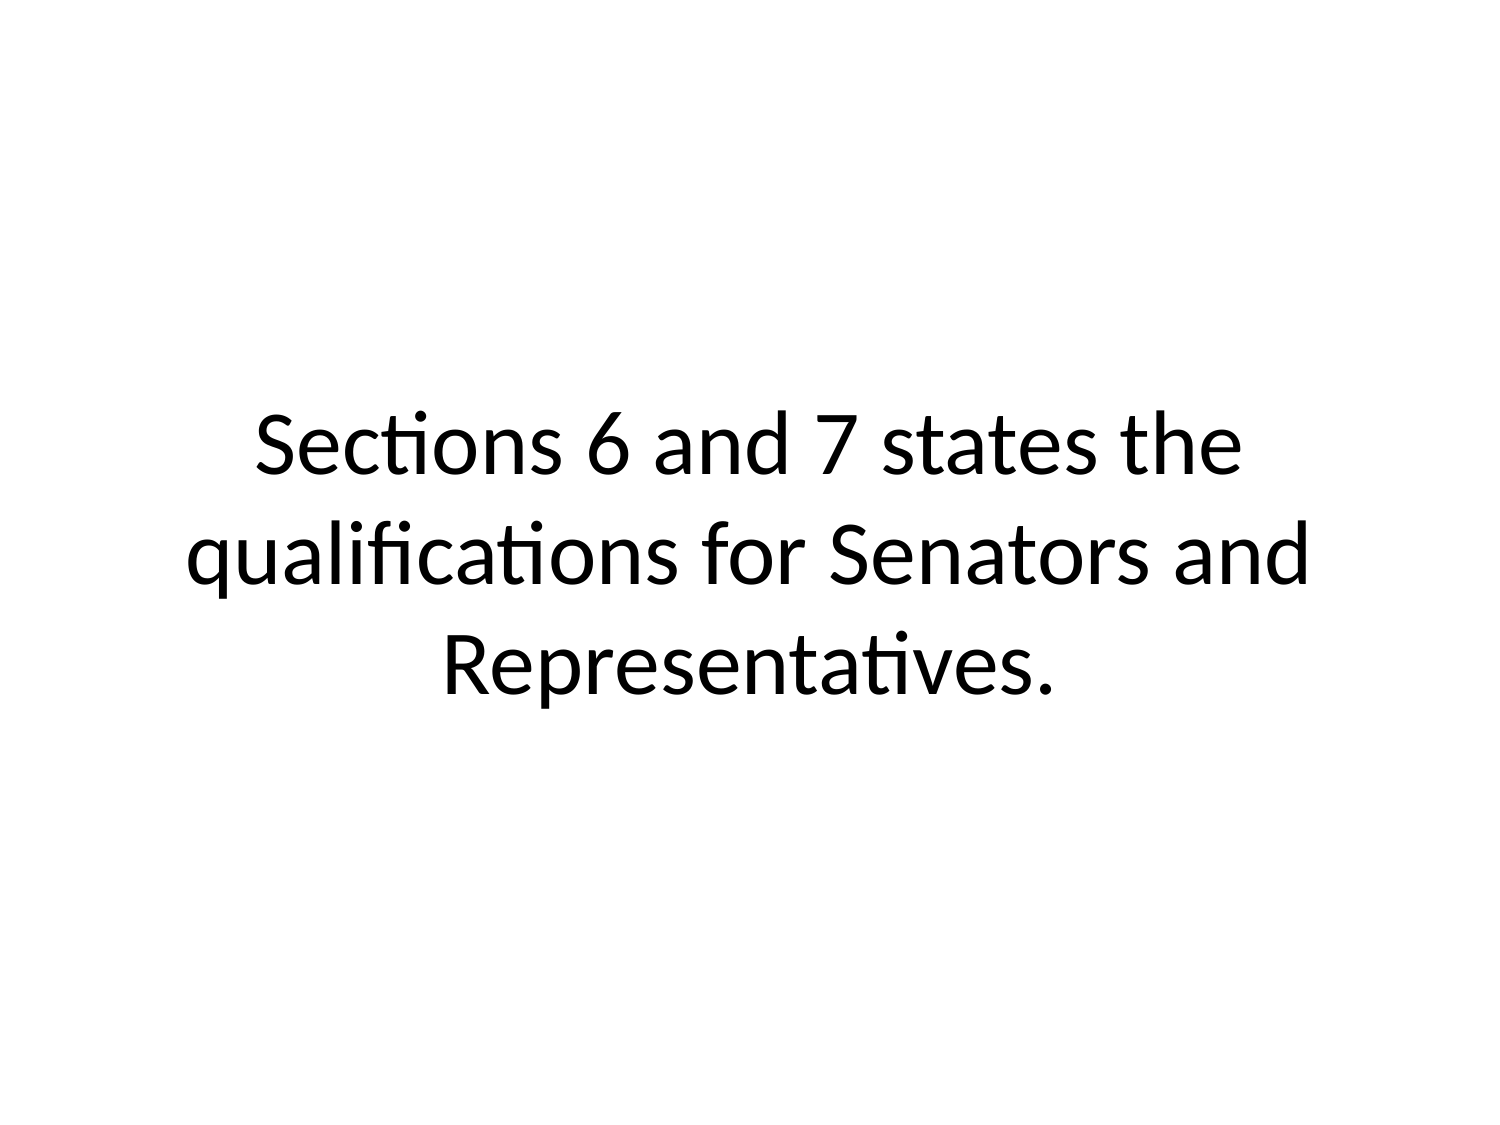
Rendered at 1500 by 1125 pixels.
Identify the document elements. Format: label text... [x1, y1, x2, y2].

title Sections 6 and 7 states the qualifications for Senators and Representatives. [75, 45, 1425, 1050]
